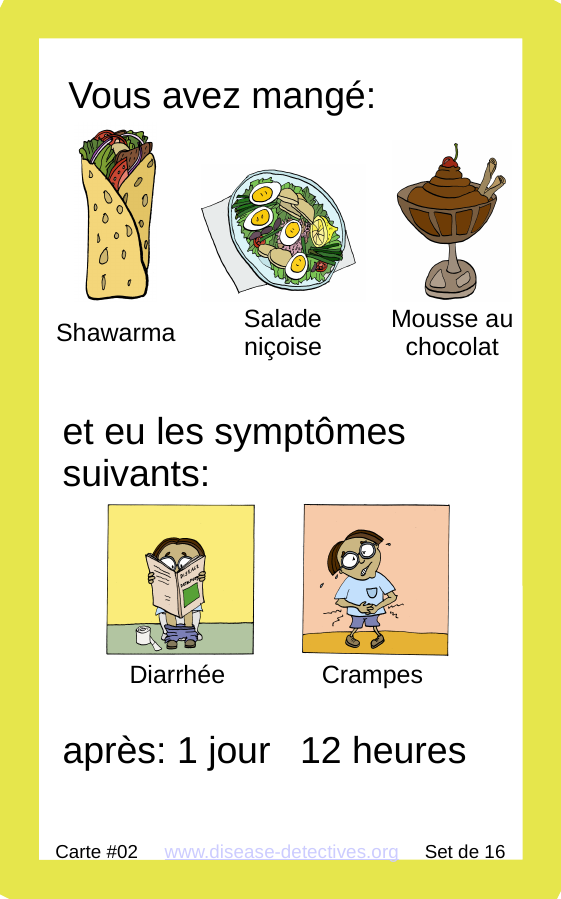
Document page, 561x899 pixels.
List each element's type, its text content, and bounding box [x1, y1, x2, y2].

text_box Carte #02 www.disease-detectives.org Set de 16 [35, 832, 525, 869]
text_box Mousse au chocolat [372, 296, 532, 368]
text_box Crampes [301, 664, 444, 695]
picture [106, 503, 255, 655]
text_box Shawarma [30, 310, 202, 354]
picture [301, 501, 450, 657]
picture [74, 122, 157, 302]
text_box Salade niçoise [218, 310, 349, 368]
picture [392, 140, 513, 302]
picture [200, 164, 366, 302]
text_box [18, 17, 544, 881]
